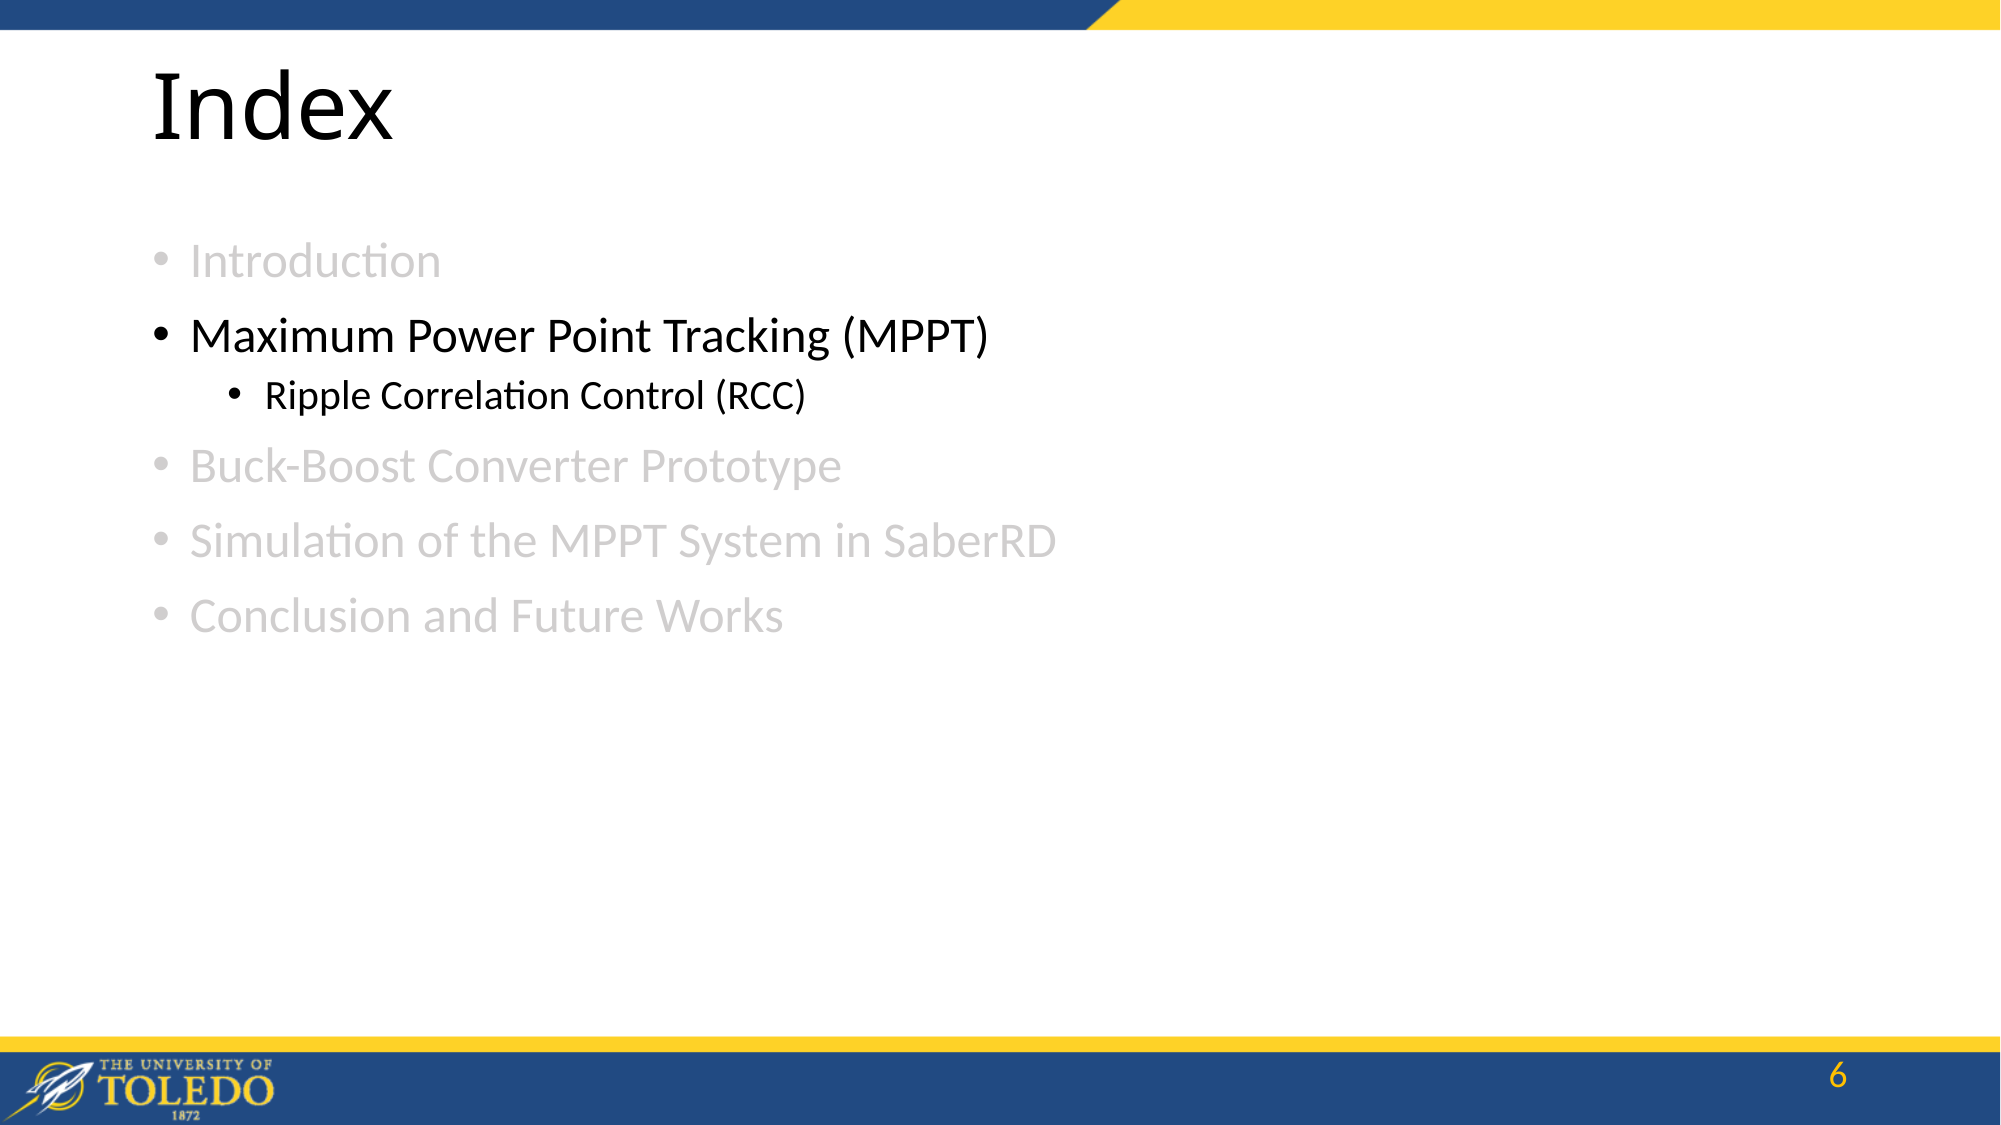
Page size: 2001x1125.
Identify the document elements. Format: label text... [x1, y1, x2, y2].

list Introduction Maximum Power Point Tracking (MPPT) Ripple Correlation Control (RCC) Buck-Boost Converter Prototype Simulation of the MPPT System in SaberRD Conclusion and Future Works [137, 226, 1863, 941]
picture [0, 0, 2001, 1125]
title Index [137, 49, 1863, 170]
slide_number 6 [1412, 1042, 1863, 1103]
